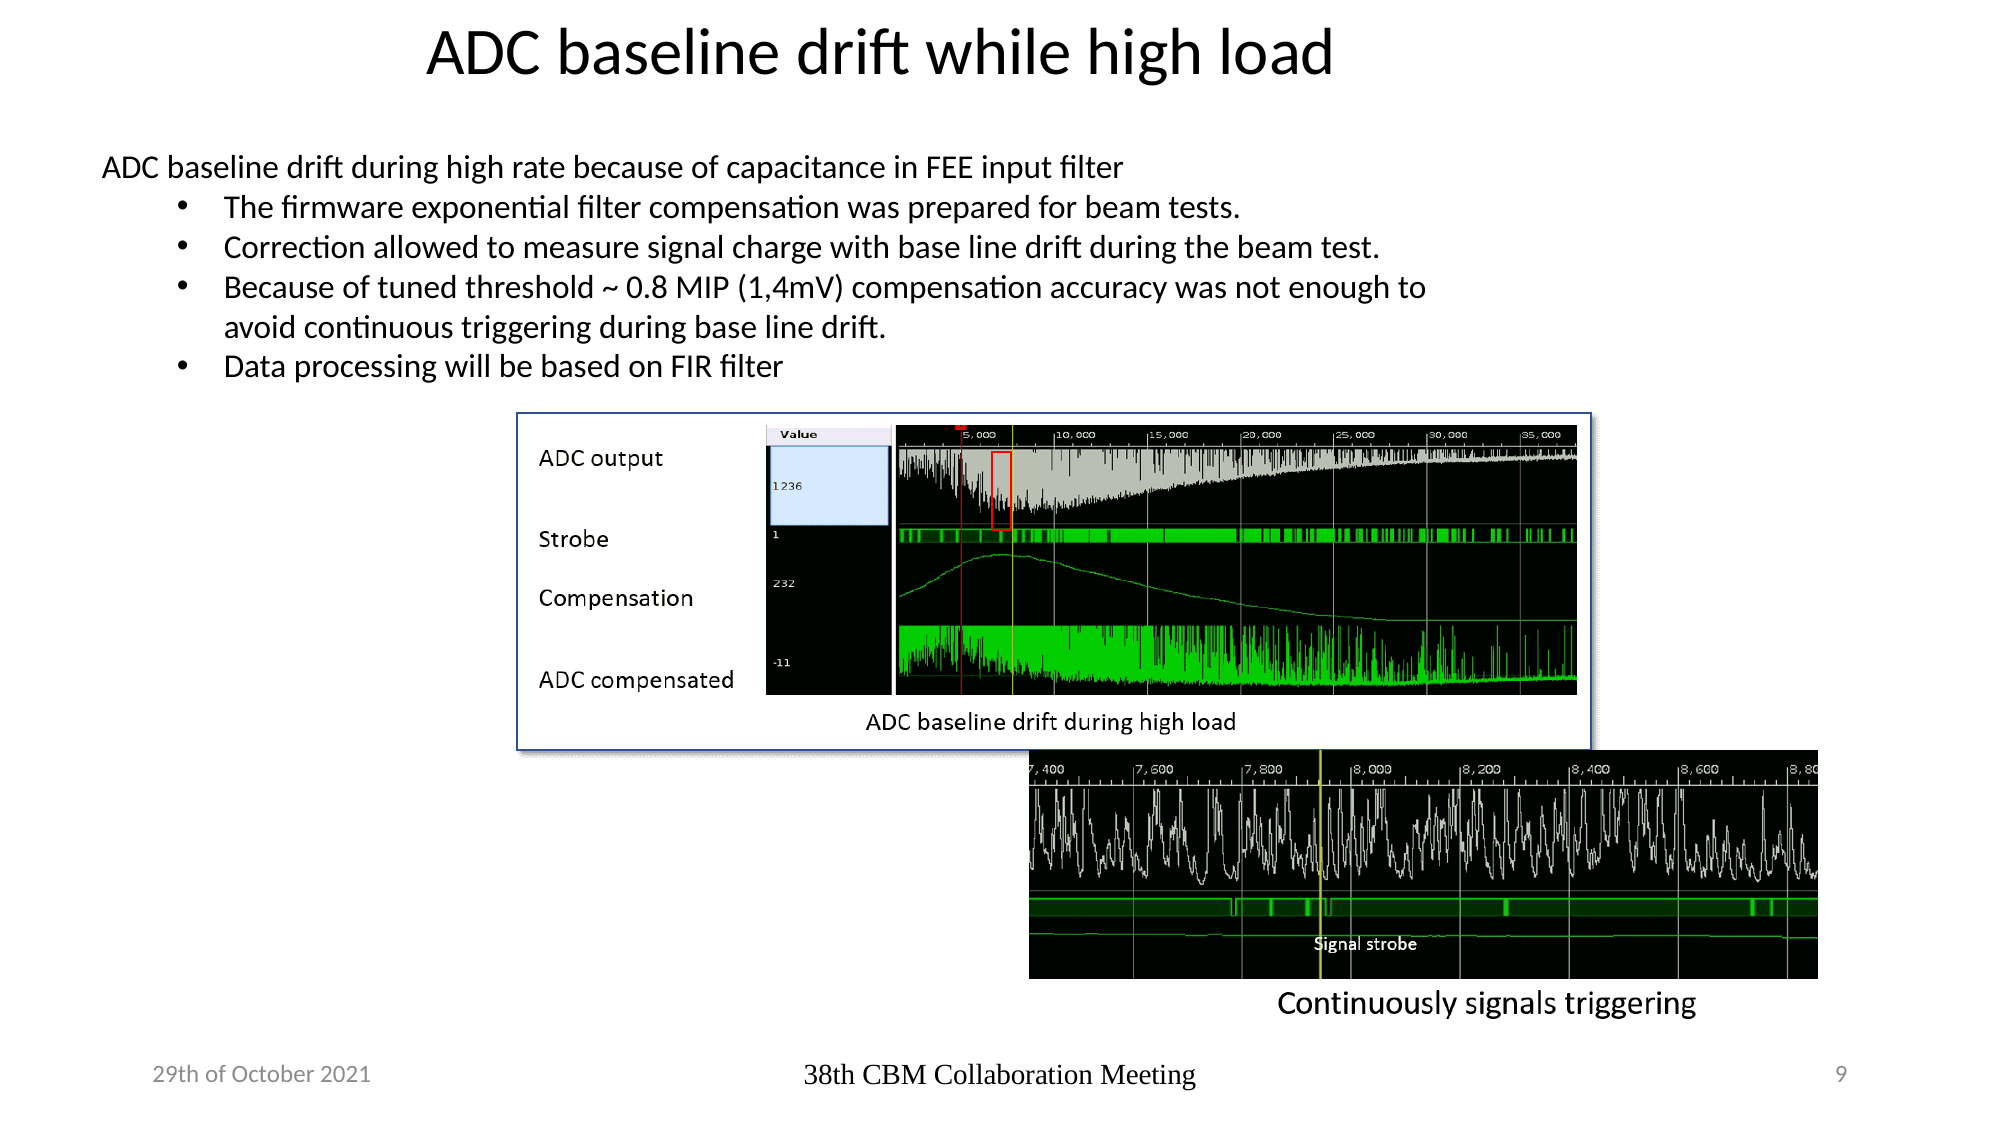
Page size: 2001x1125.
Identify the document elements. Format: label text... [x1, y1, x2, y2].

slide_number 9 [1412, 1042, 1863, 1103]
footer 38th CBM Collaboration Meeting [662, 1043, 1338, 1103]
text_box ADC baseline drift during high rate because of capacitance in FEE input filter The firmware exponential filter compensation was prepared for beam tests. Correction allowed to measure signal charge with base line drift during the beam test. Because of tuned threshold ~ 0.8 MIP (1,4mV) compensation accuracy was not enough to avoid continuous triggering during base line drift. Data processing will be based on FIR filter [87, 137, 1477, 432]
text_box ADC baseline drift while high load [411, 0, 1352, 96]
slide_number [137, 1042, 588, 1103]
picture [512, 408, 1818, 1043]
